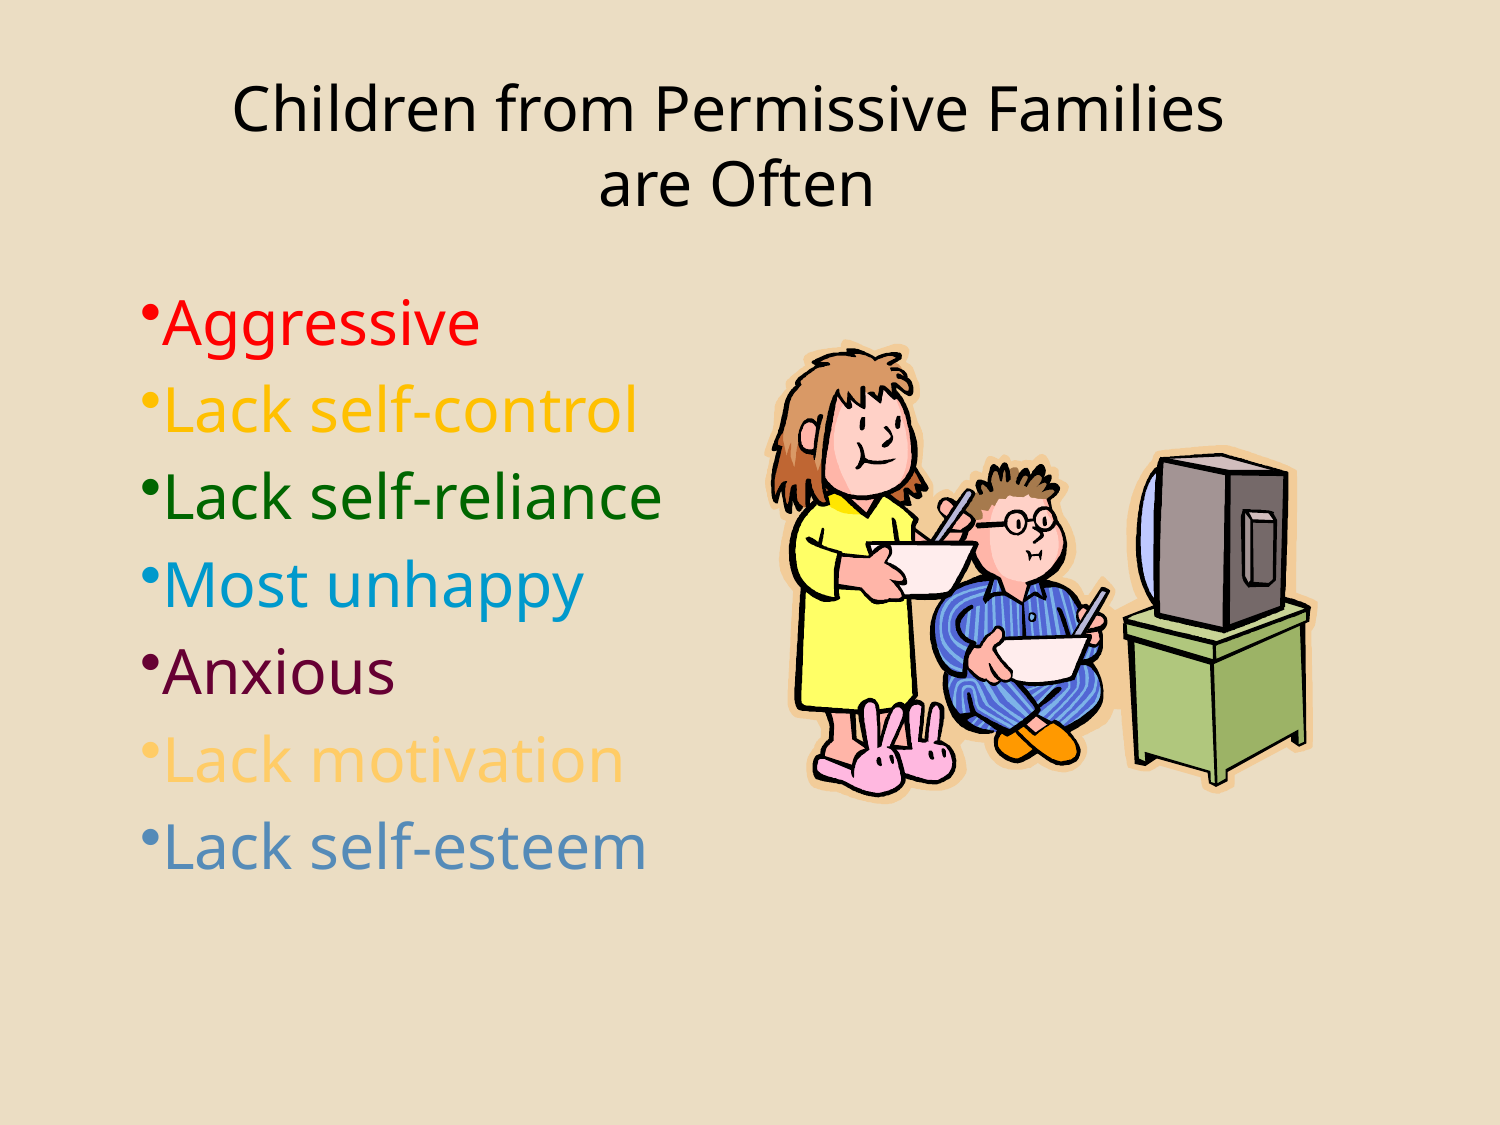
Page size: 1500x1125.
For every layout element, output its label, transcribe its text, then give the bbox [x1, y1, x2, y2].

title Children from Permissive Families are Often [149, 74, 1326, 213]
picture [762, 337, 1326, 813]
list Aggressive Lack self-control Lack self-reliance Most unhappy Anxious Lack motivation Lack self-esteem [124, 274, 1413, 1001]
